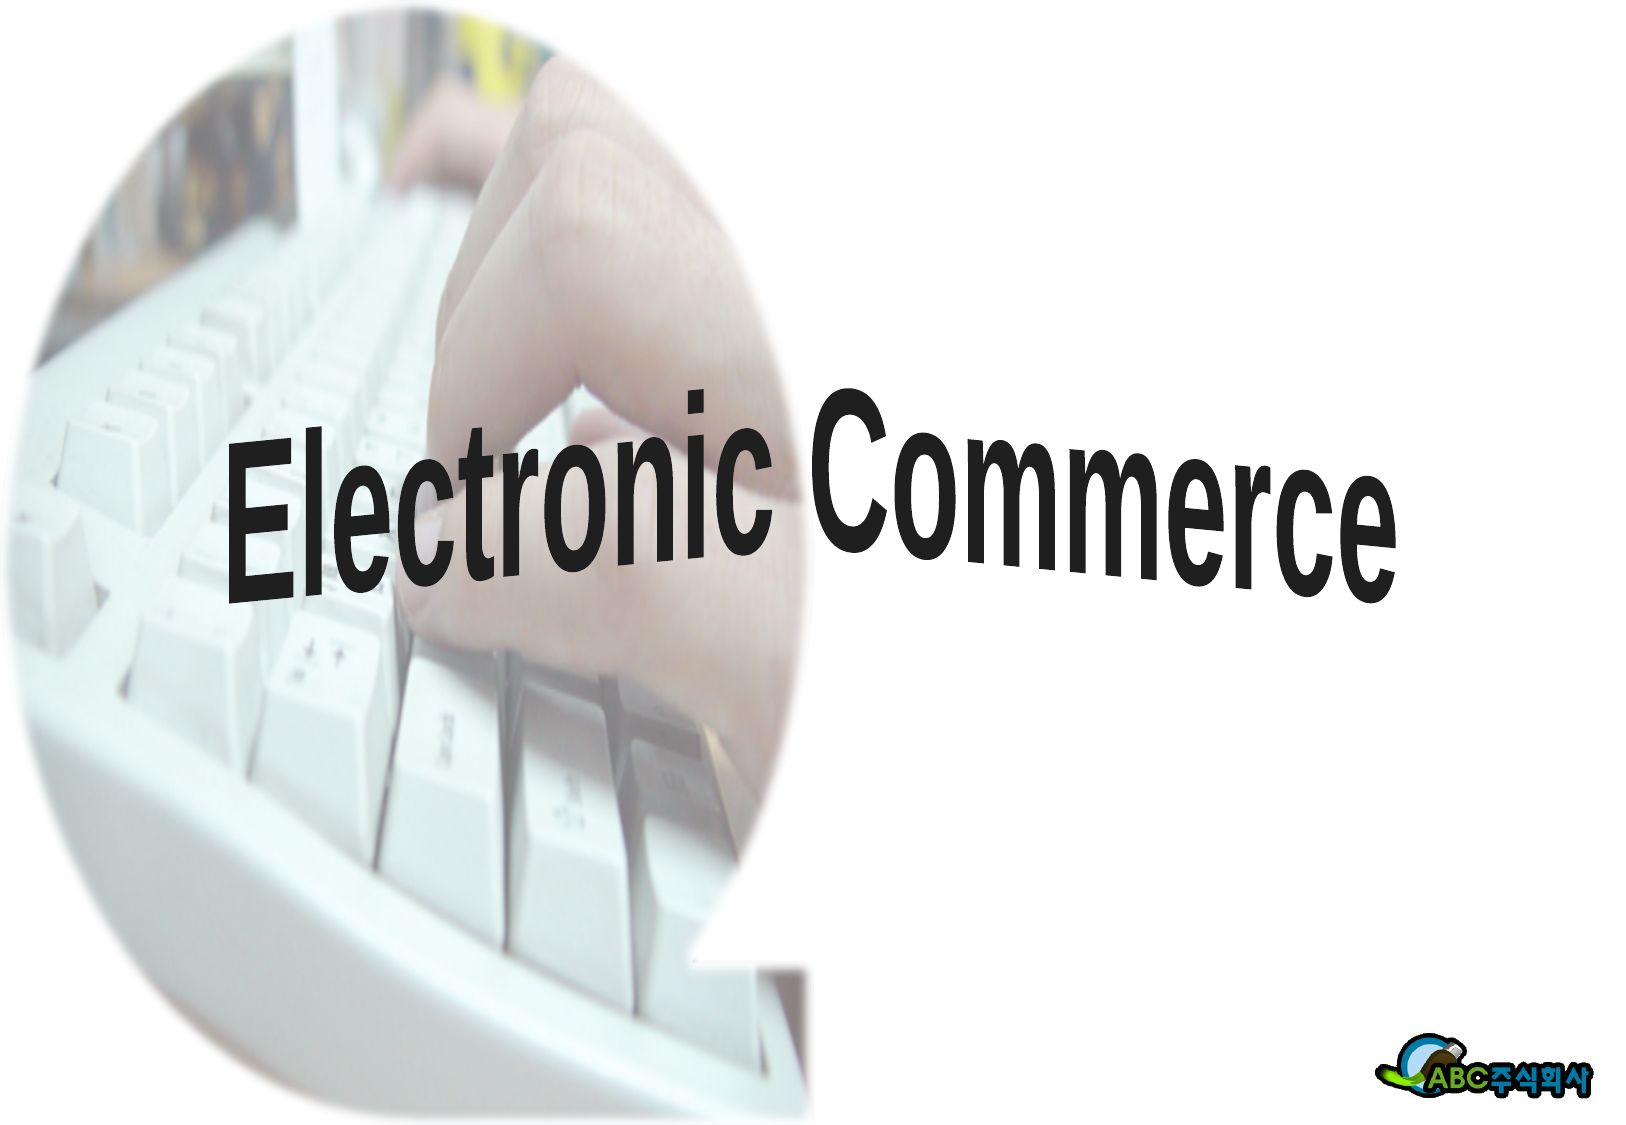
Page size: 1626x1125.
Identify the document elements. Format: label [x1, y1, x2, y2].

text_box [15, 15, 798, 1111]
picture [1365, 1026, 1600, 1103]
